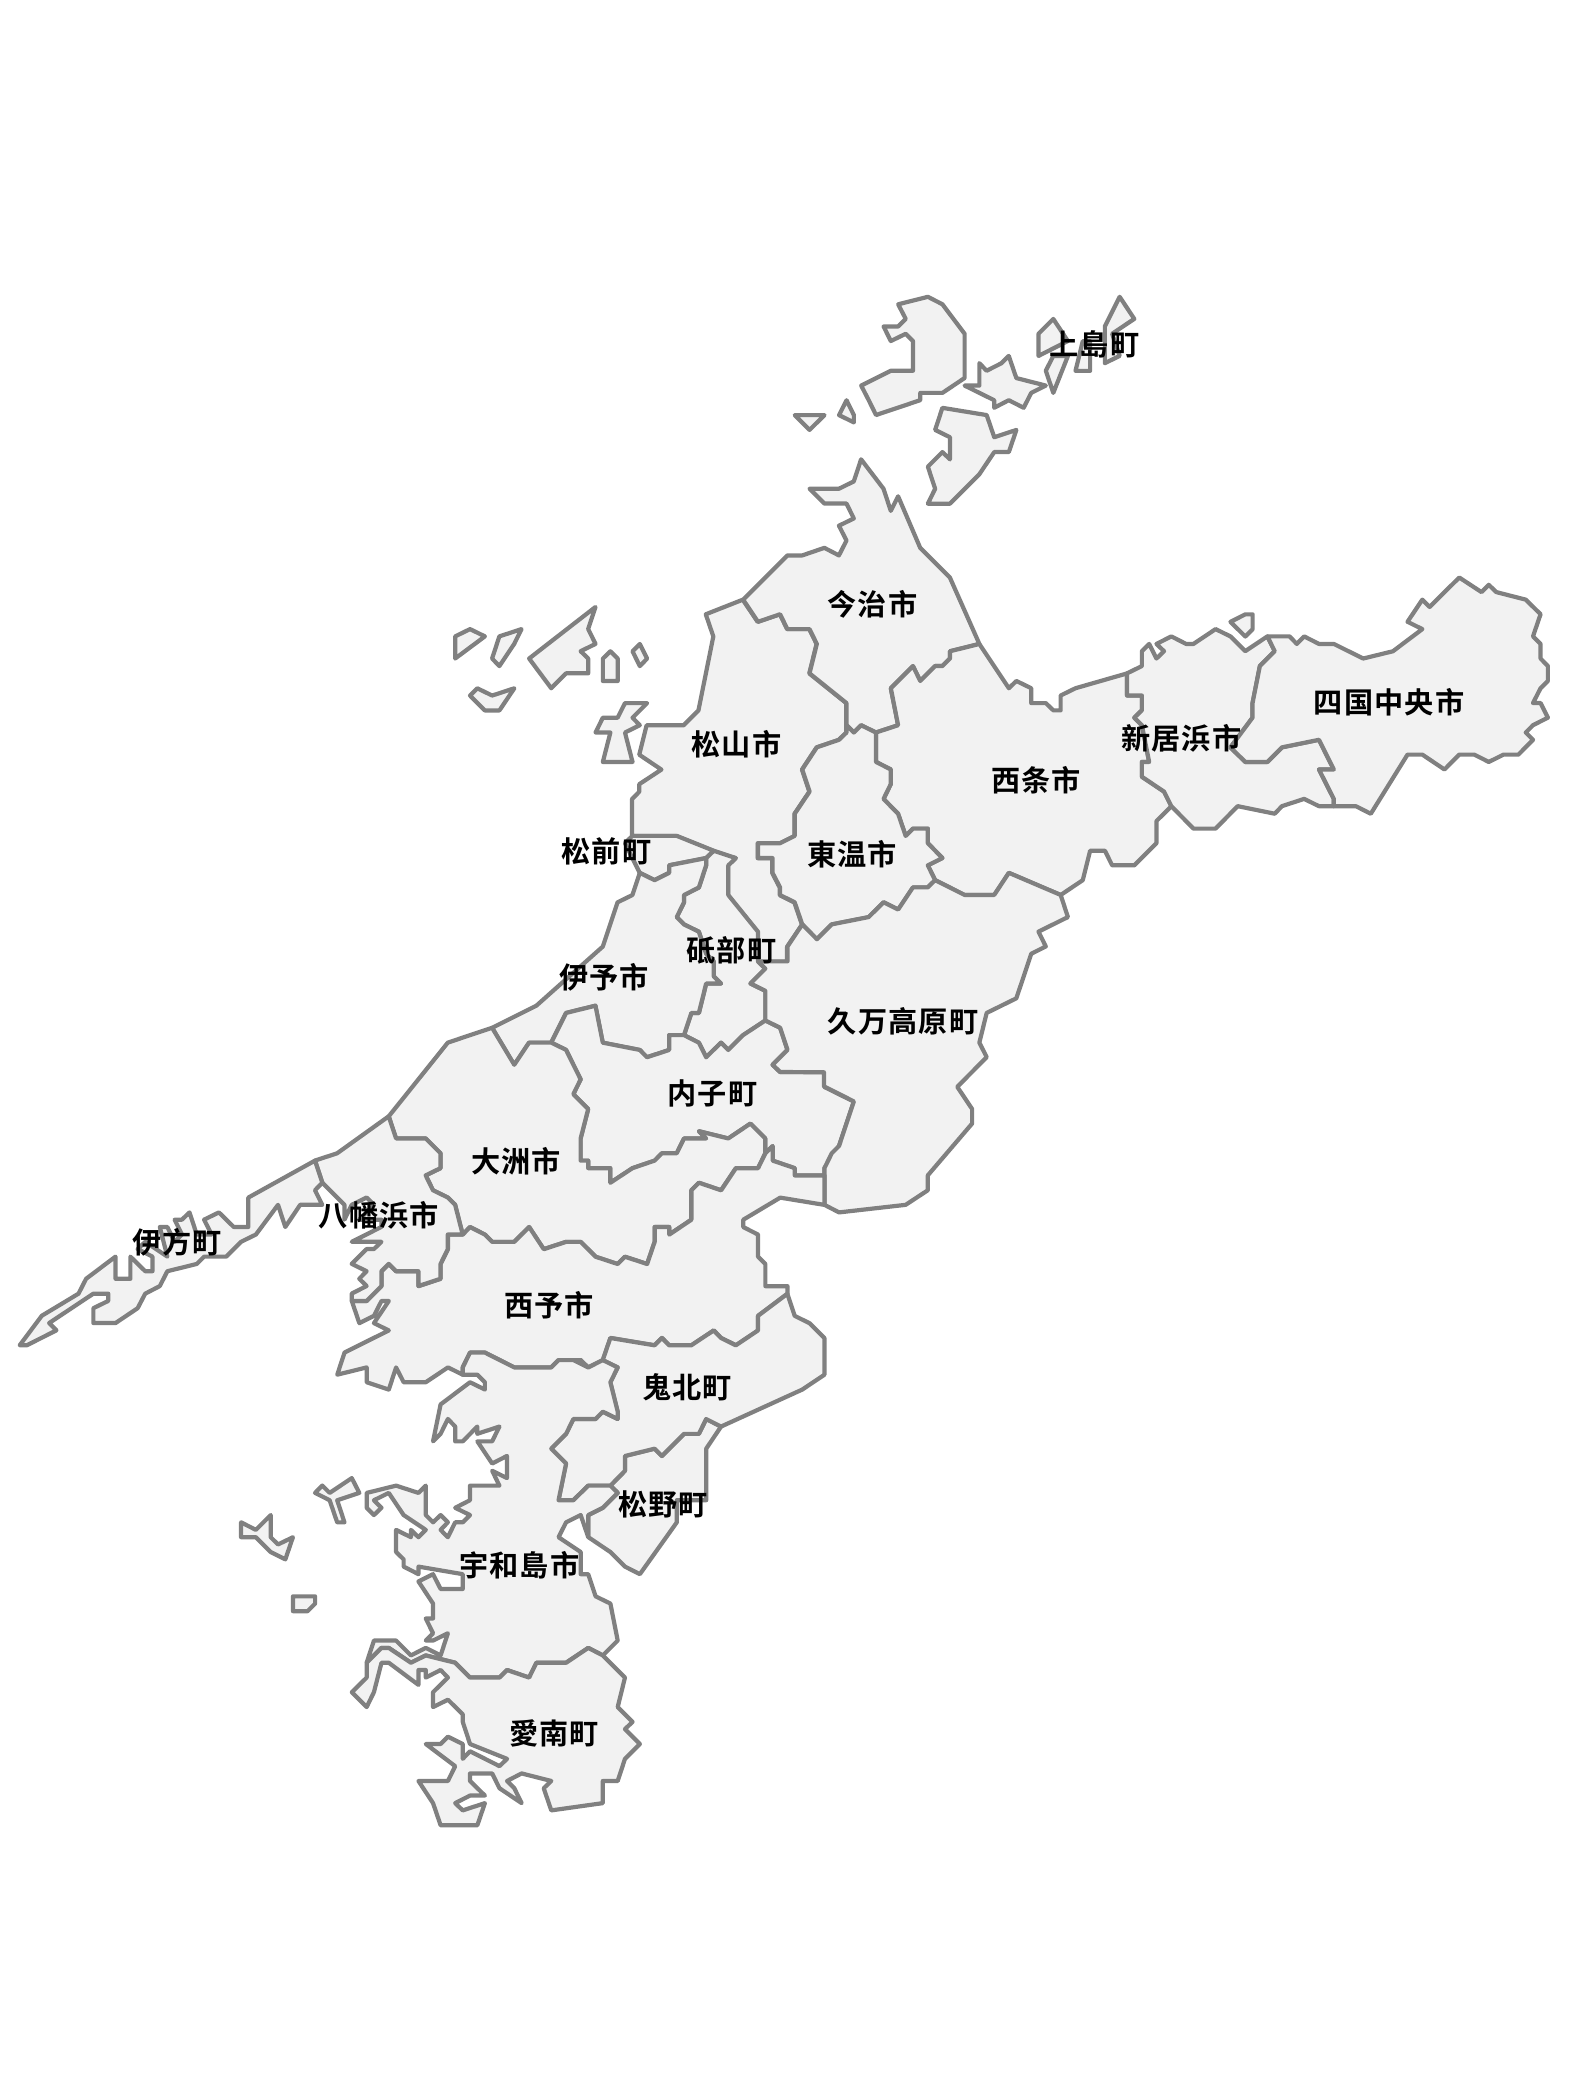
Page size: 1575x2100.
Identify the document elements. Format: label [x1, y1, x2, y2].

text_box [19, 296, 1549, 1826]
